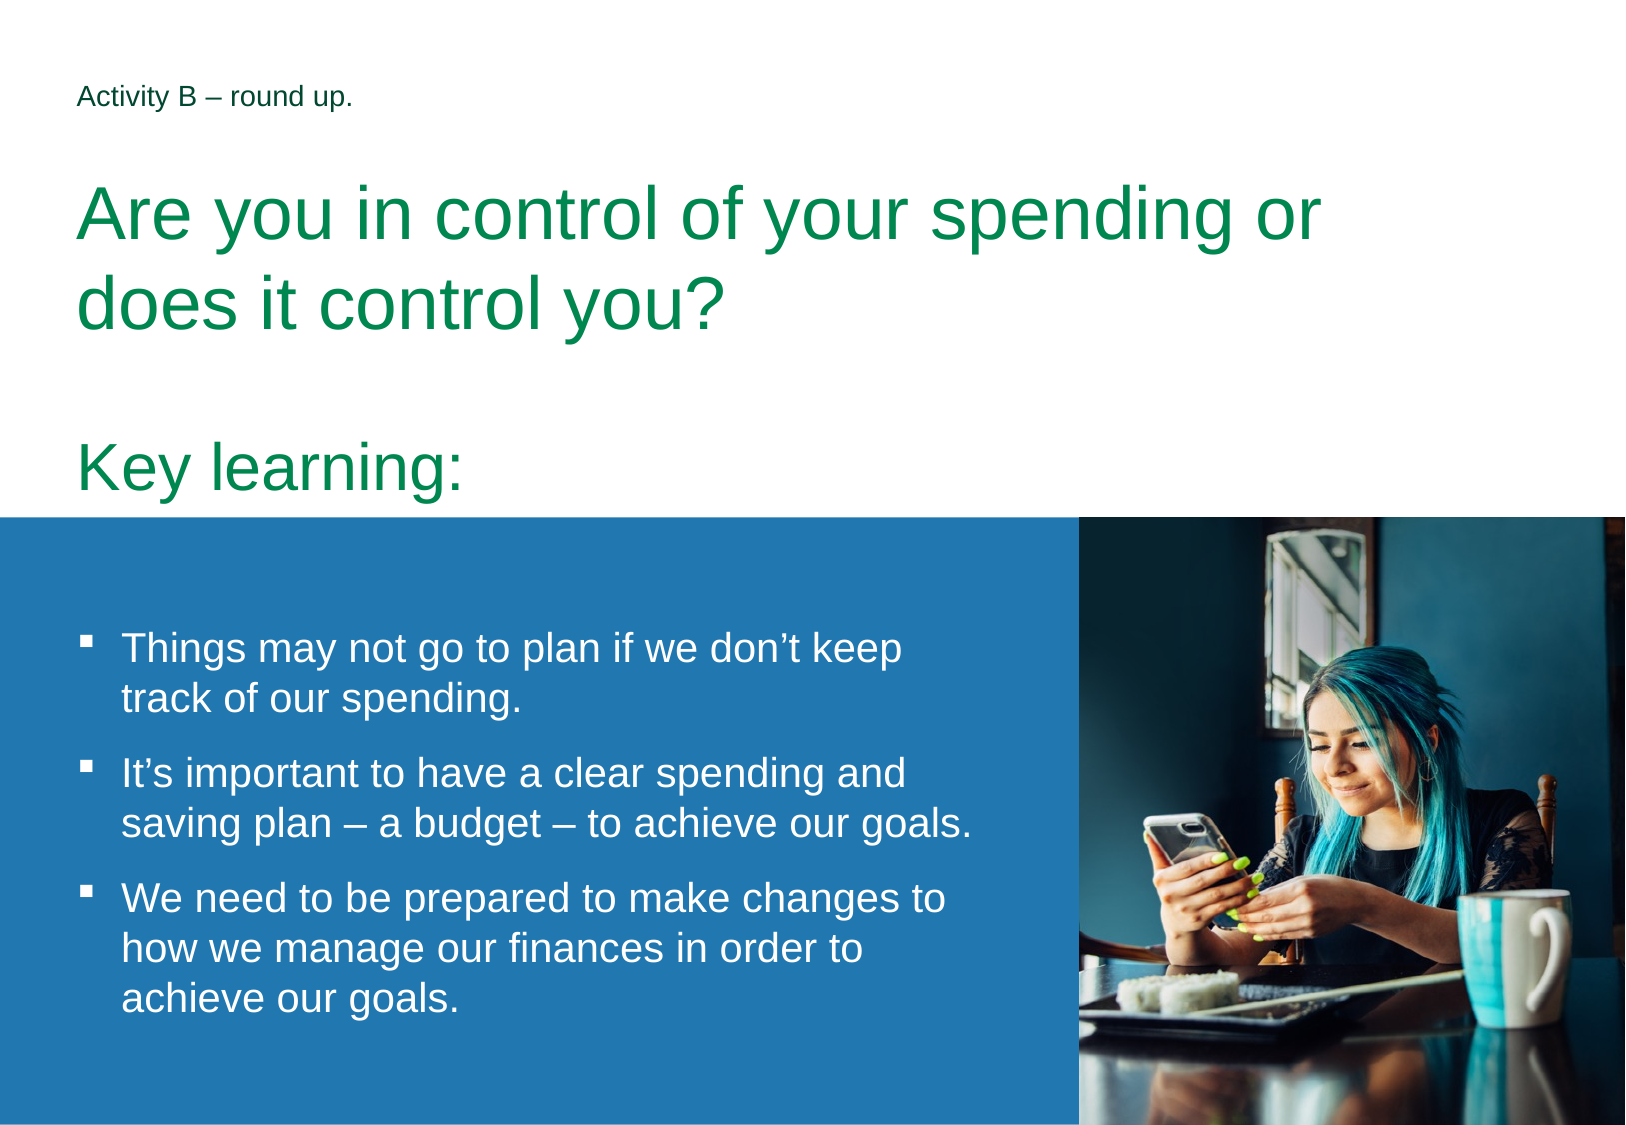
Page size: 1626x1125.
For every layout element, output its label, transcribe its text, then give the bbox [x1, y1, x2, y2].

title Activity B – round up. Are you in control of your spending or does it control you? Key learning: [76, 76, 1464, 505]
text_box Things may not go to plan if we don’t keep track of our spending. It’s important to have a clear spending and saving plan – a budget – to achieve our goals. We need to be prepared to make changes to how we manage our finances in order to achieve our goals. [0, 517, 1077, 1125]
picture [1079, 517, 1625, 1125]
